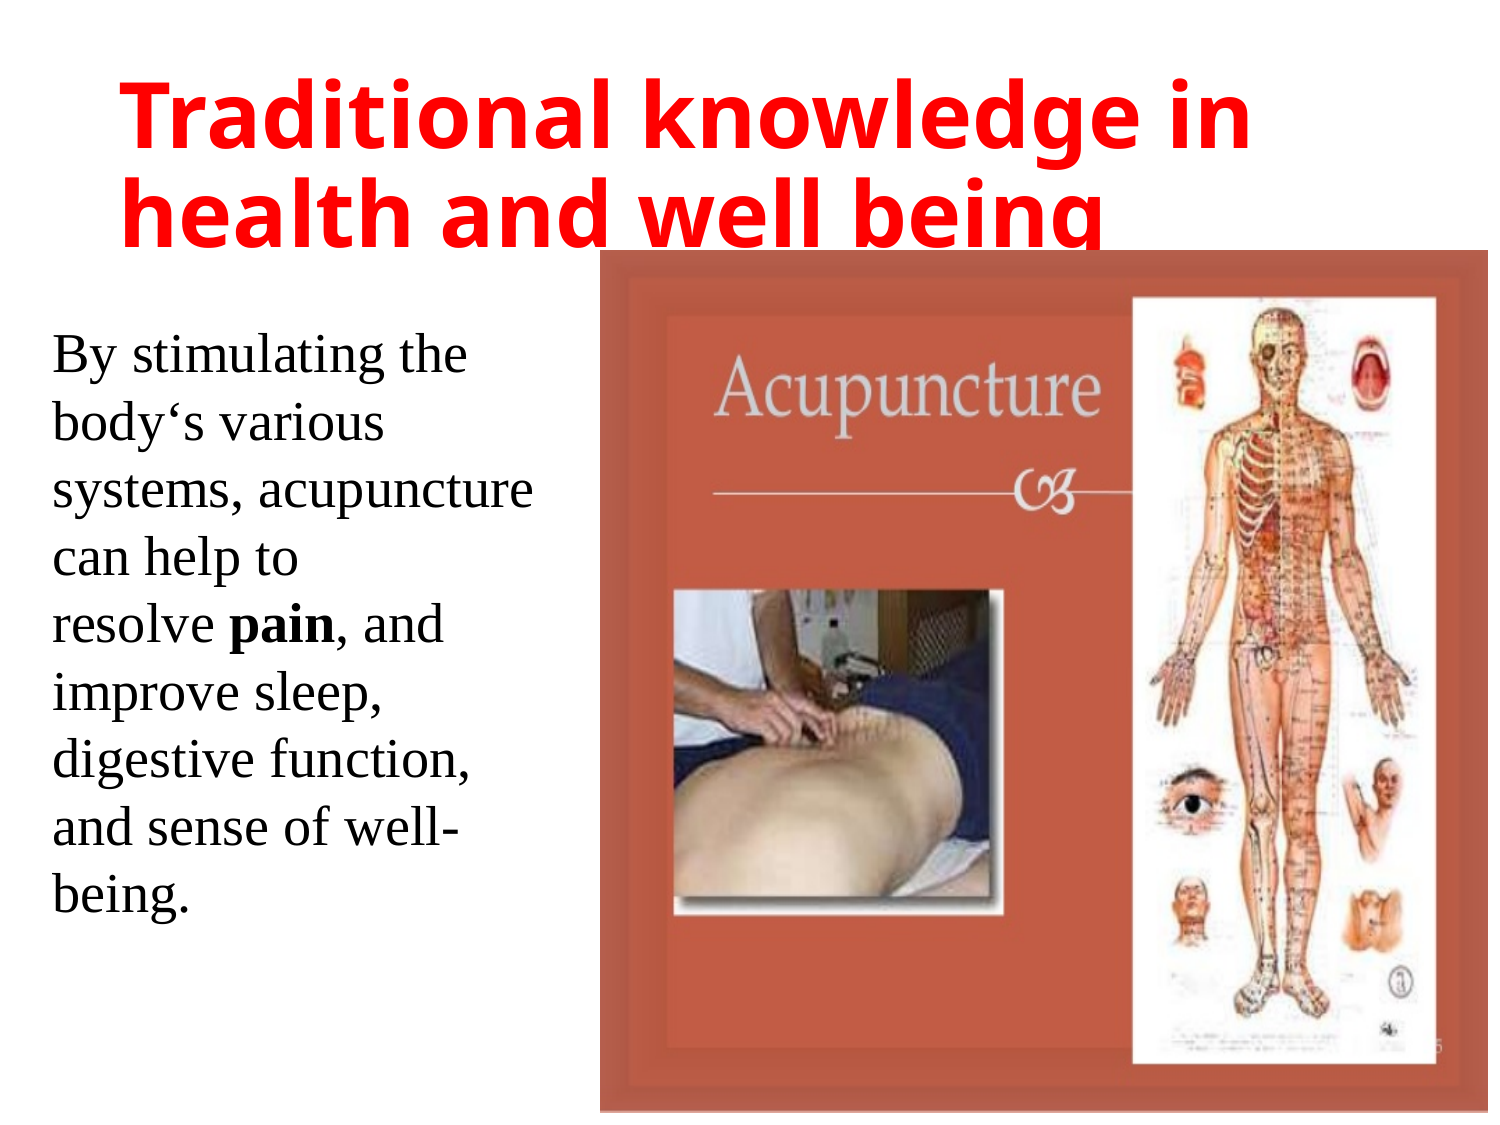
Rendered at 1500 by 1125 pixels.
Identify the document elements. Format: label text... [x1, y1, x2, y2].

picture [599, 250, 1488, 1113]
title Traditional knowledge in health and well being [103, 59, 1397, 278]
text_box By stimulating the body‘s various systems, acupuncture can help to resolve pain, and improve sleep, digestive function, and sense of well-being. [37, 308, 563, 932]
